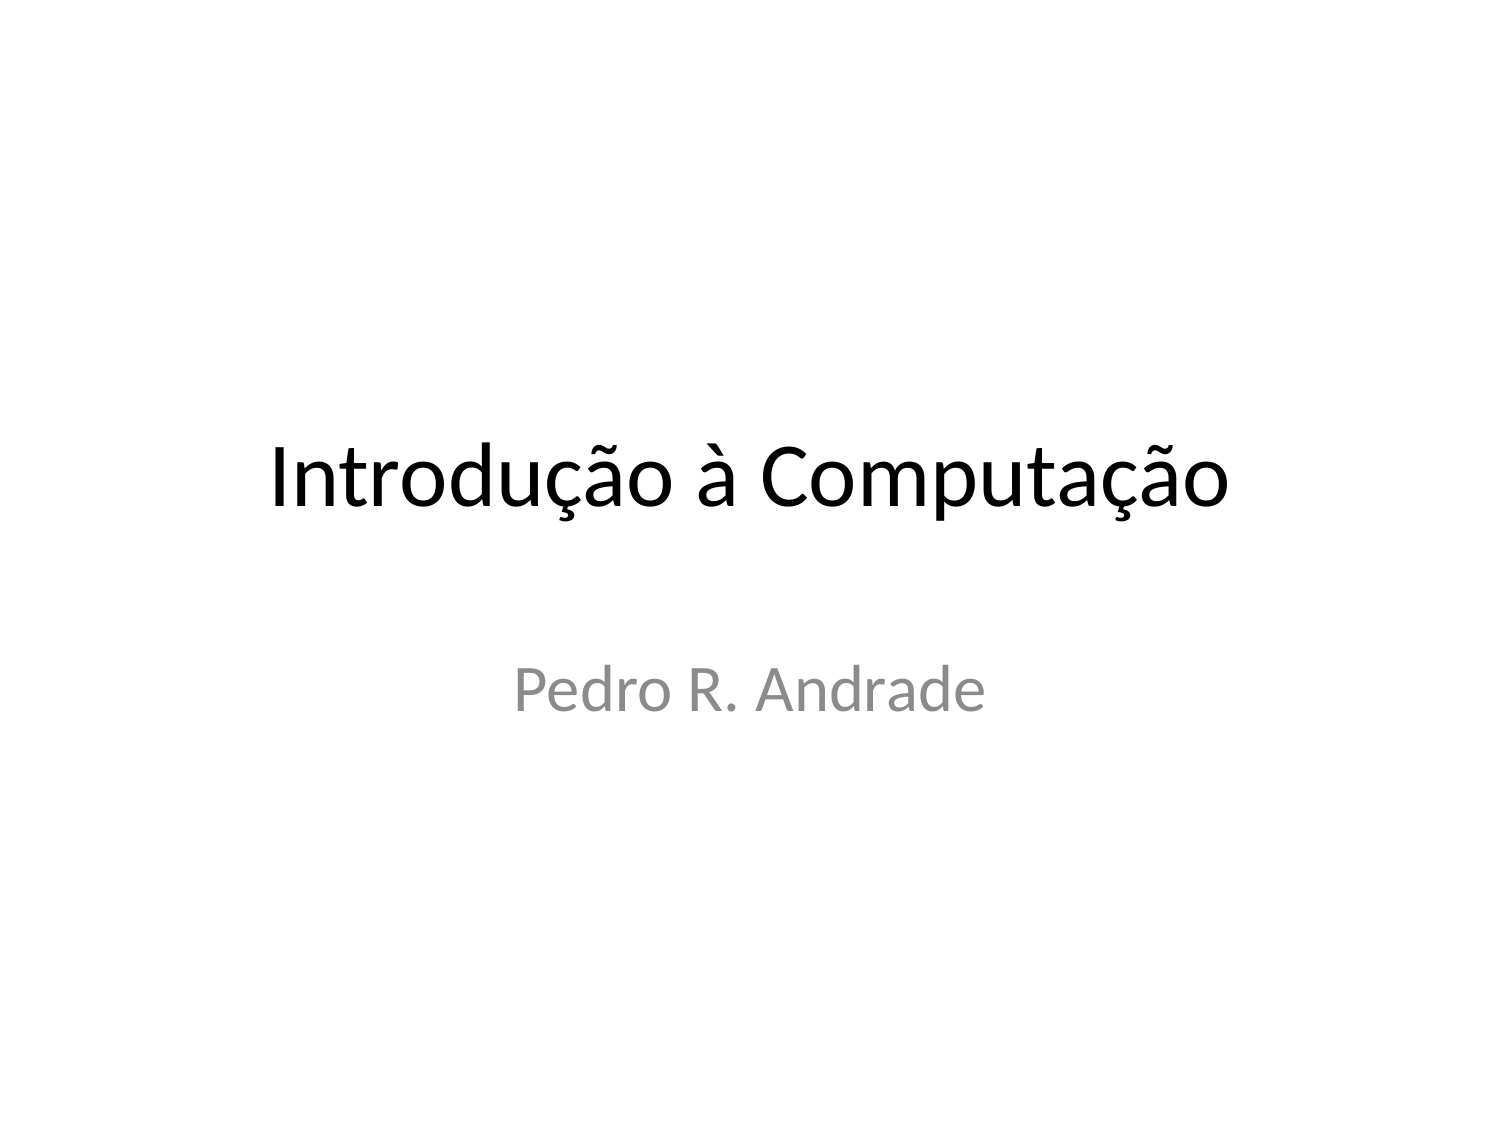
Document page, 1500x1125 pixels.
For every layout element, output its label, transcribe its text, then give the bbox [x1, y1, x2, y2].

subtitle Pedro R. Andrade [225, 637, 1275, 925]
title Introdução à Computação [88, 349, 1412, 591]
